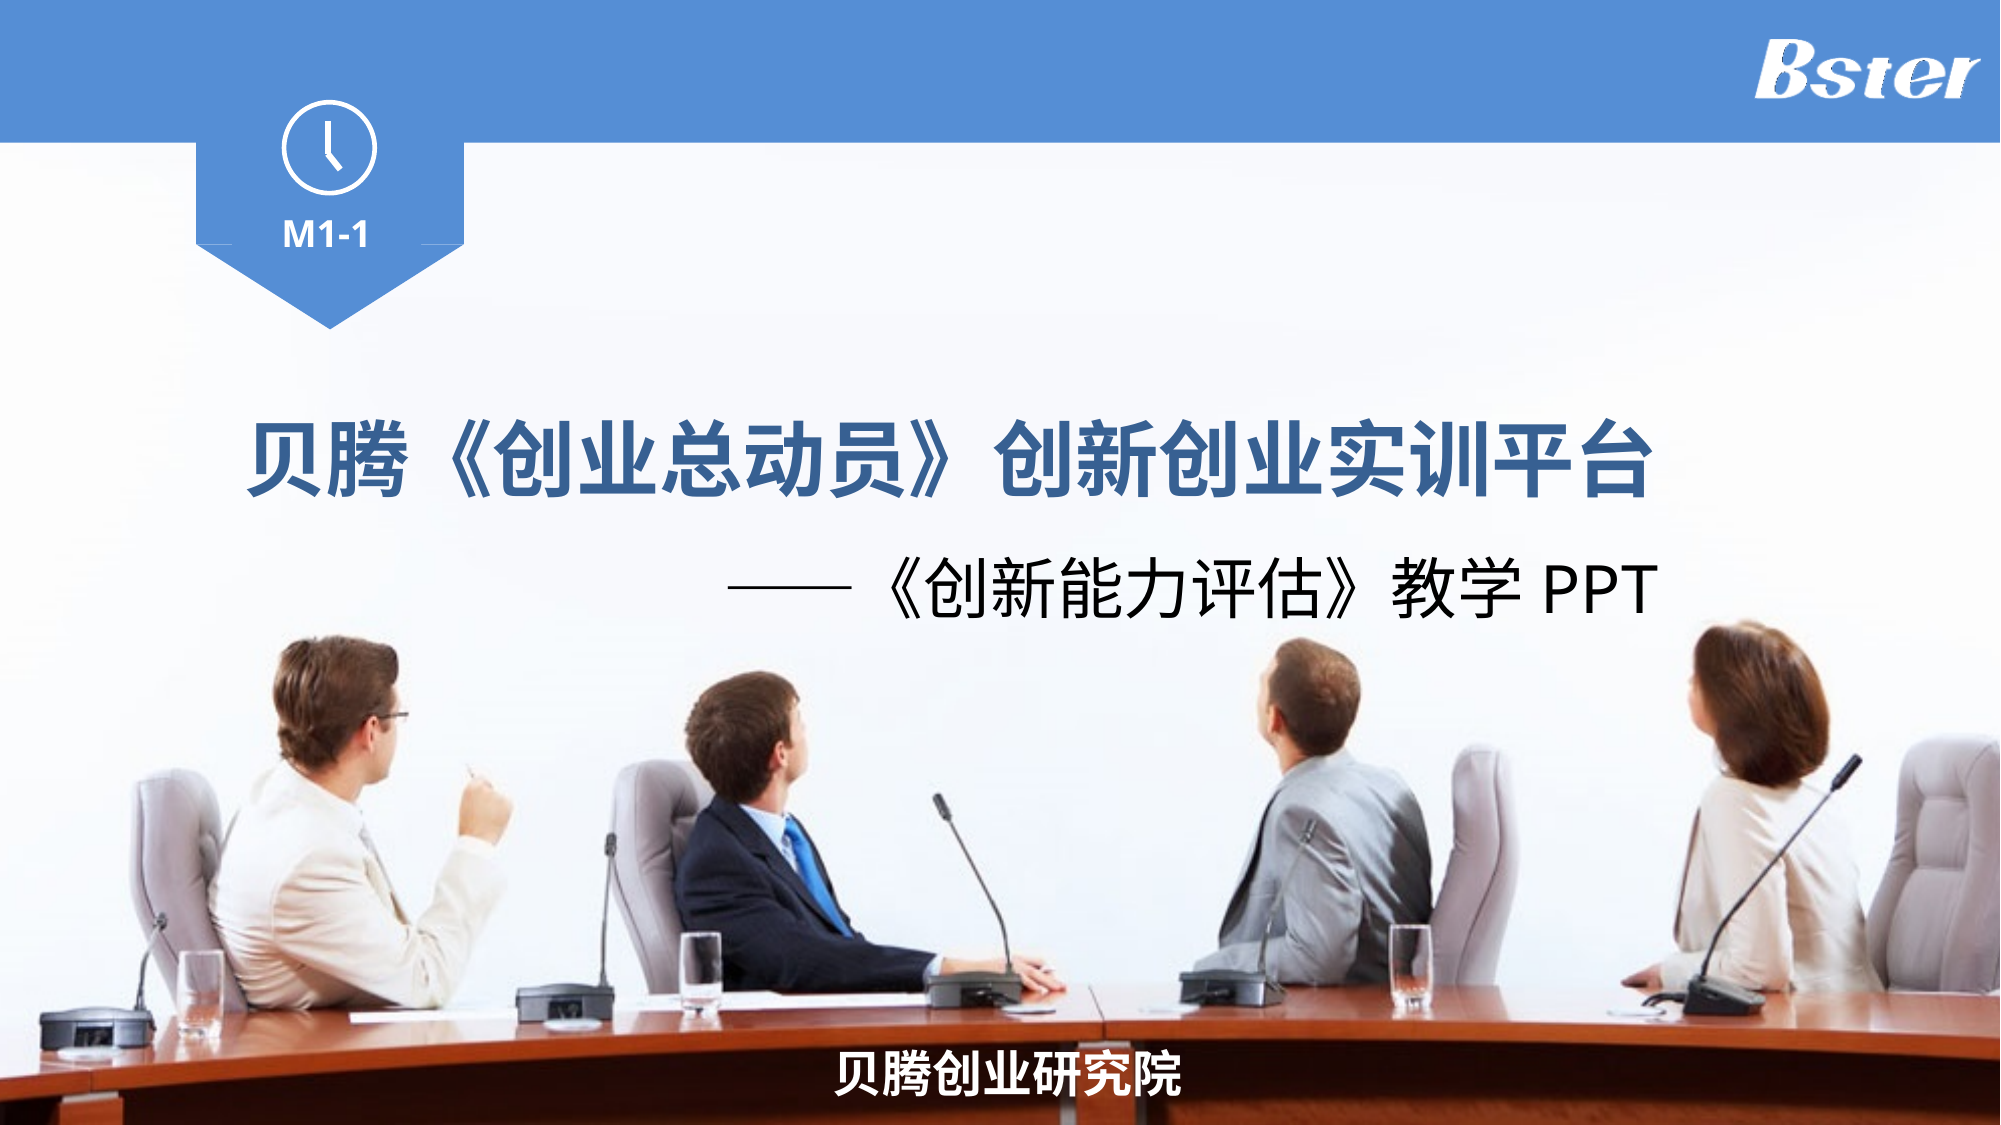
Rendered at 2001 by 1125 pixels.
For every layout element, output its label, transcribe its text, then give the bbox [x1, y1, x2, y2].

text_box M1-1 [230, 200, 423, 264]
title 贝腾《创业总动员》创新创业实训平台 ——《创新能力评估》教学PPT [196, 349, 1674, 540]
picture [0, 143, 2000, 1125]
